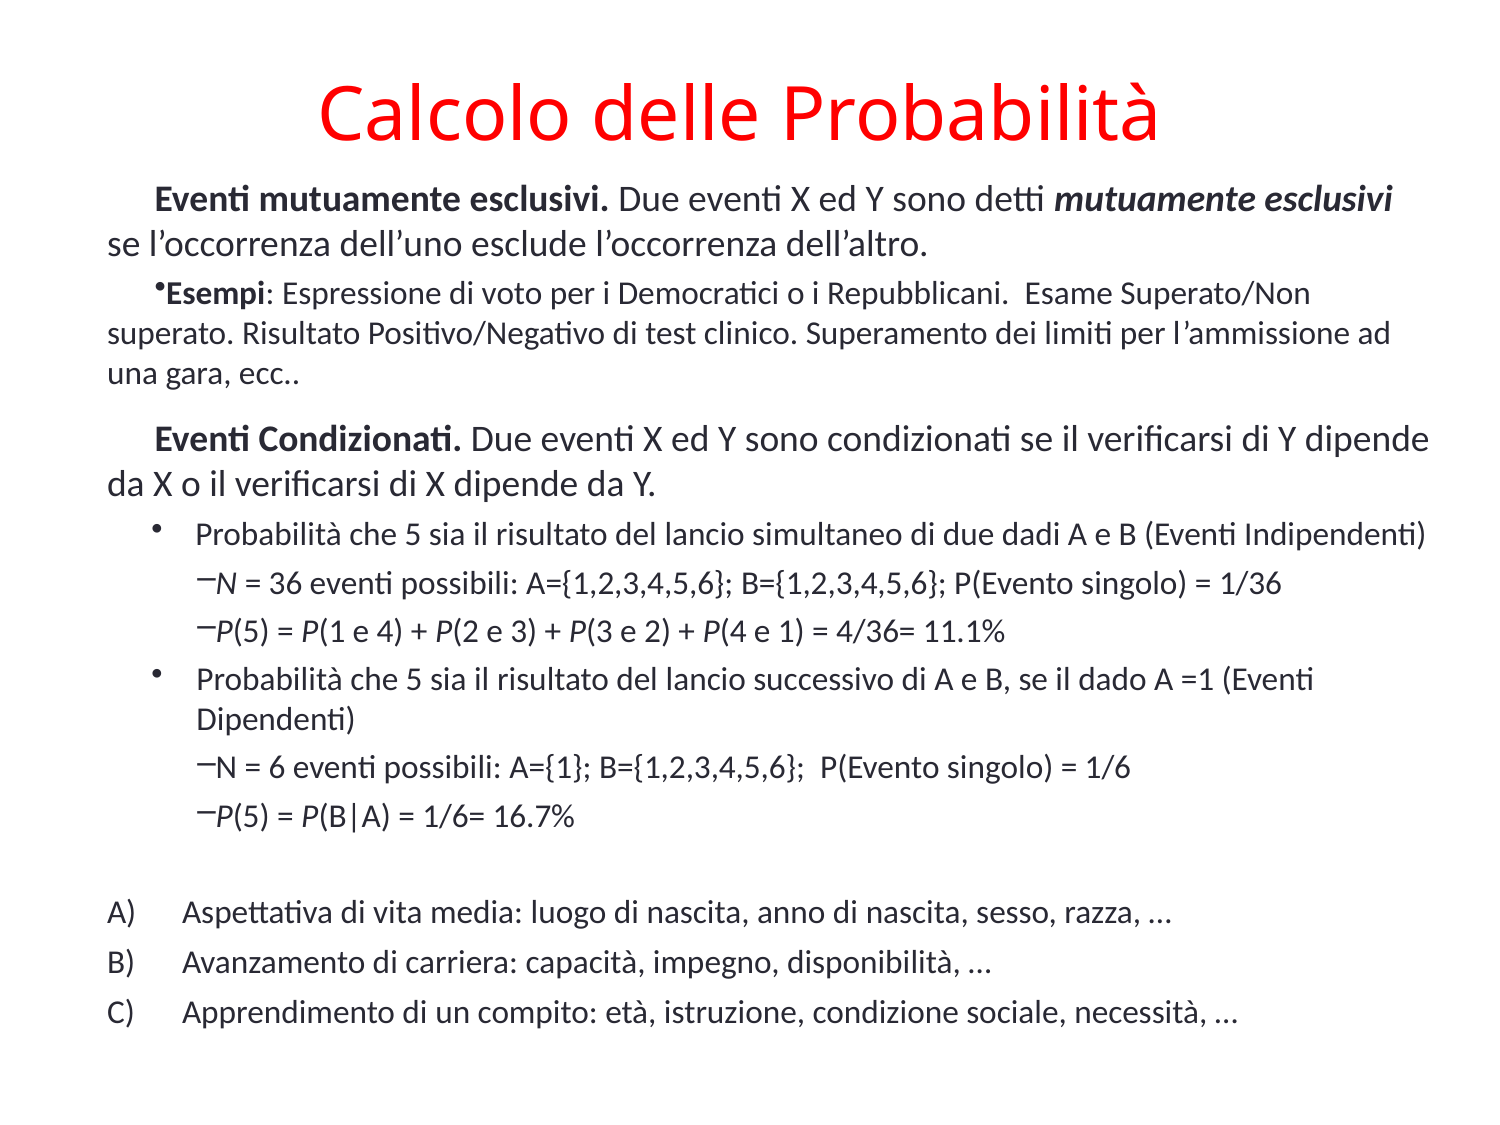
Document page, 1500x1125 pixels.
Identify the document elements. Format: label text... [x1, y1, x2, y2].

text_box Eventi Condizionati. Due eventi X ed Y sono condizionati se il verificarsi di Y dipende da X o il verificarsi di X dipende da Y. Probabilità che 5 sia il risultato del lancio simultaneo di due dadi A e B (Eventi Indipendenti) N = 36 eventi possibili: A={1,2,3,4,5,6}; B={1,2,3,4,5,6}; P(Evento singolo) = 1/36 P(5) = P(1 e 4) + P(2 e 3) + P(3 e 2) + P(4 e 1) = 4/36= 11.1% Probabilità che 5 sia il risultato del lancio successivo di A e B, se il dado A =1 (Eventi Dipendenti) N = 6 eventi possibili: A={1}; B={1,2,3,4,5,6}; P(Evento singolo) = 1/6 P(5) = P(B|A) = 1/6= 16.7% [92, 406, 1450, 842]
text_box Eventi mutuamente esclusivi. Due eventi X ed Y sono detti mutuamente esclusivi se l’occorrenza dell’uno esclude l’occorrenza dell’altro. Esempi: Espressione di voto per i Democratici o i Repubblicani. Esame Superato/Non superato. Risultato Positivo/Negativo di test clinico. Superamento dei limiti per l’ammissione ad una gara, ecc.. [92, 166, 1450, 399]
text_box Aspettativa di vita media: luogo di nascita, anno di nascita, sesso, razza, … Avanzamento di carriera: capacità, impegno, disponibilità, … Apprendimento di un compito: età, istruzione, condizione sociale, necessità, … [92, 882, 1450, 1038]
title Calcolo delle Probabilità [92, 61, 1388, 161]
